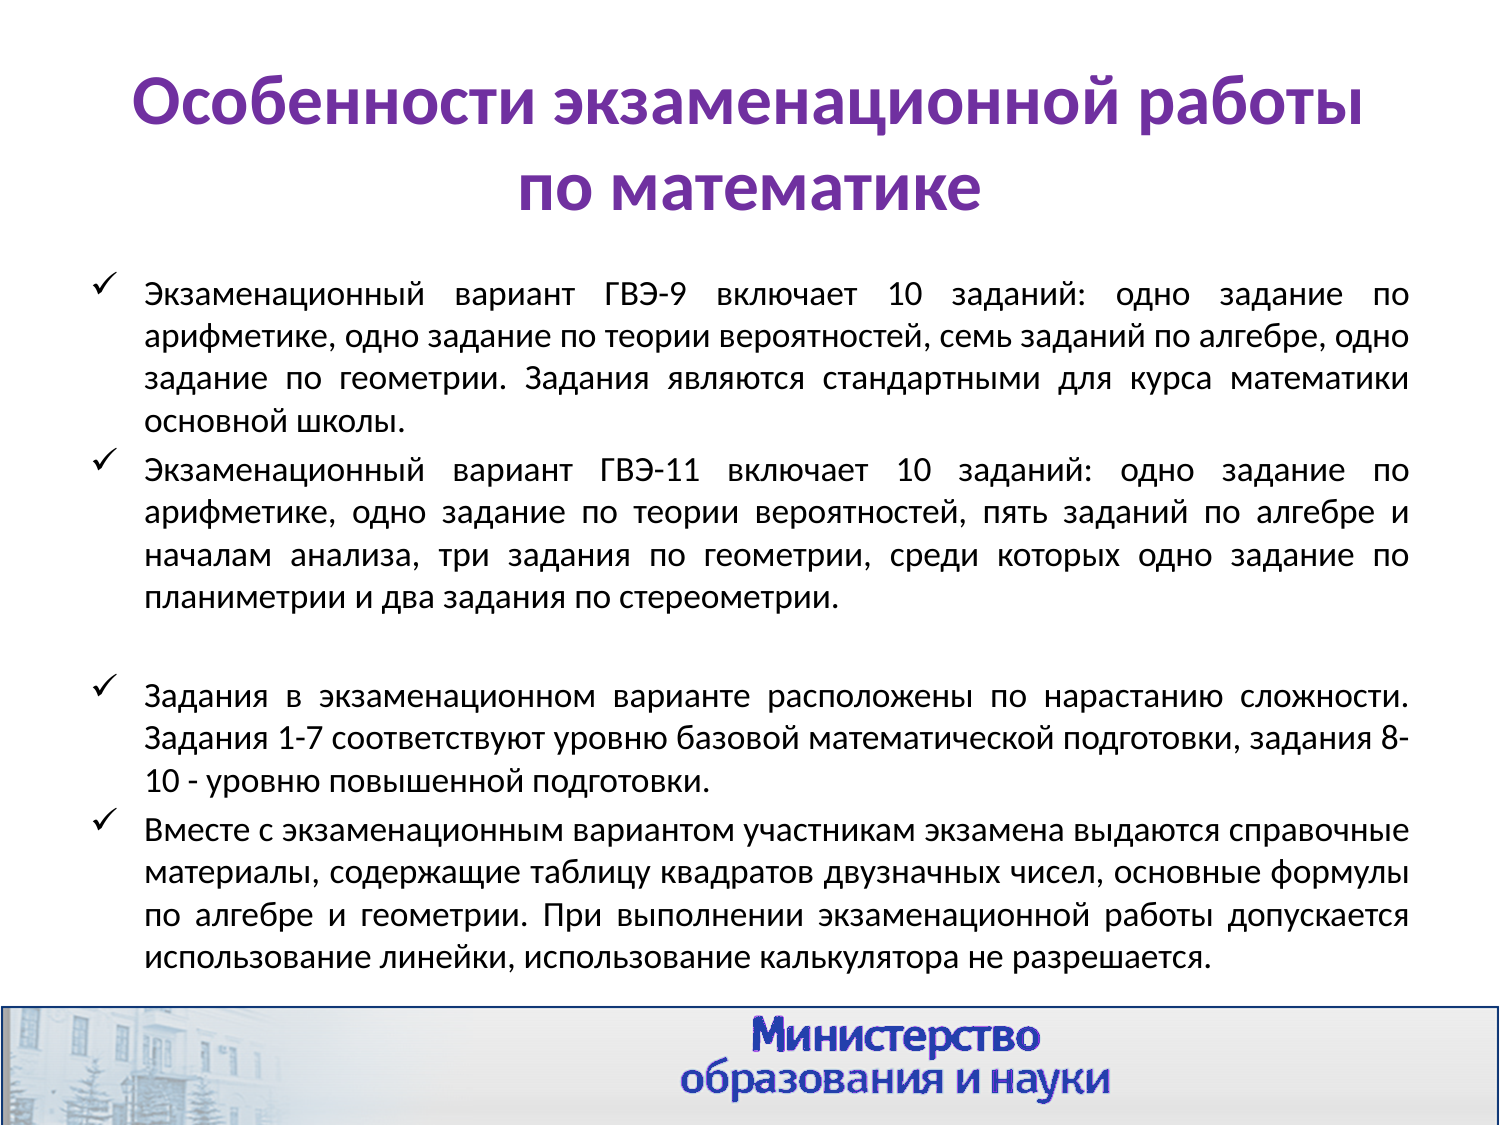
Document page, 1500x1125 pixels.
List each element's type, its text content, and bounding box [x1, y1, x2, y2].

picture [0, 1004, 1500, 1125]
title Особенности экзаменационной работы по математике [75, 45, 1425, 233]
list Экзаменационный вариант ГВЭ-9 включает 10 заданий: одно задание по арифметике, одно задание по теории вероятностей, семь заданий по алгебре, одно задание по геометрии. Задания являются стандартными для курса математики основной школы. Экзаменационный вариант ГВЭ-11 включает 10 заданий: одно задание по арифметике, одно задание по теории вероятностей, пять заданий по алгебре и началам анализа, три задания по геометрии, среди которых одно задание по планиметрии и два задания по стереометрии. Задания в экзаменационном варианте расположены по нарастанию сложности. Задания 1-7 соответствуют уровню базовой математической подготовки, задания 8-10 - уровню повышенной подготовки. Вместе с экзаменационным вариантом участникам экзамена выдаются справочные материалы, содержащие таблицу квадратов двузначных чисел, основные формулы по алгебре и геометрии. При выполнении экзаменационной работы допускается использование линейки, использование калькулятора не разрешается. [75, 262, 1425, 1003]
